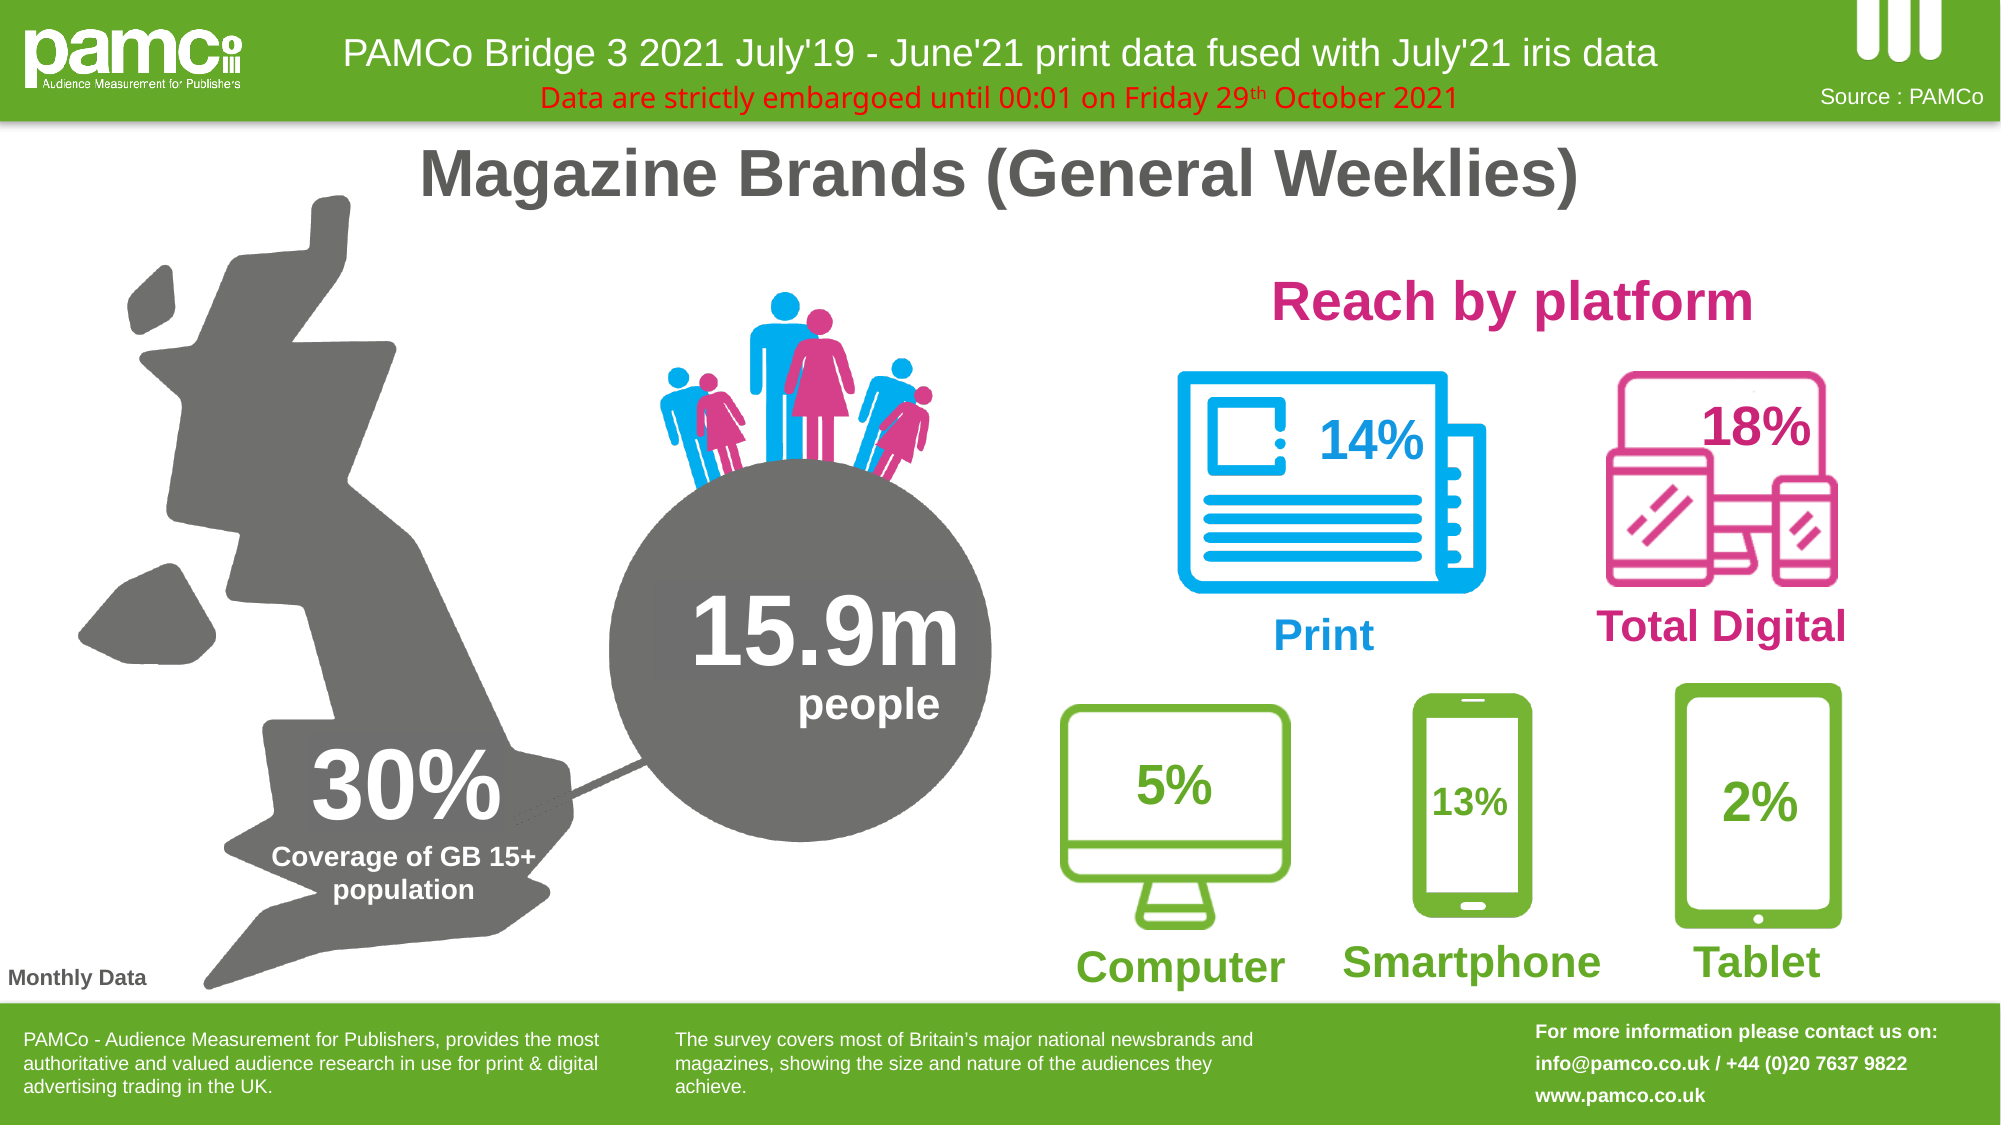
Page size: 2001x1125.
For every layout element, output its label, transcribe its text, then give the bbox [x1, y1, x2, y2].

picture [23, 26, 243, 90]
picture [1282, 624, 1295, 634]
picture [1654, 655, 1862, 950]
picture [1850, 0, 1944, 108]
picture [1384, 644, 1565, 944]
picture [55, 218, 1011, 1017]
picture [1060, 704, 1291, 930]
text_box Magazine Brands (General Weeklies) [0, 122, 2000, 218]
picture [1341, 631, 1350, 636]
picture [1142, 326, 1521, 636]
picture [1606, 371, 1838, 587]
